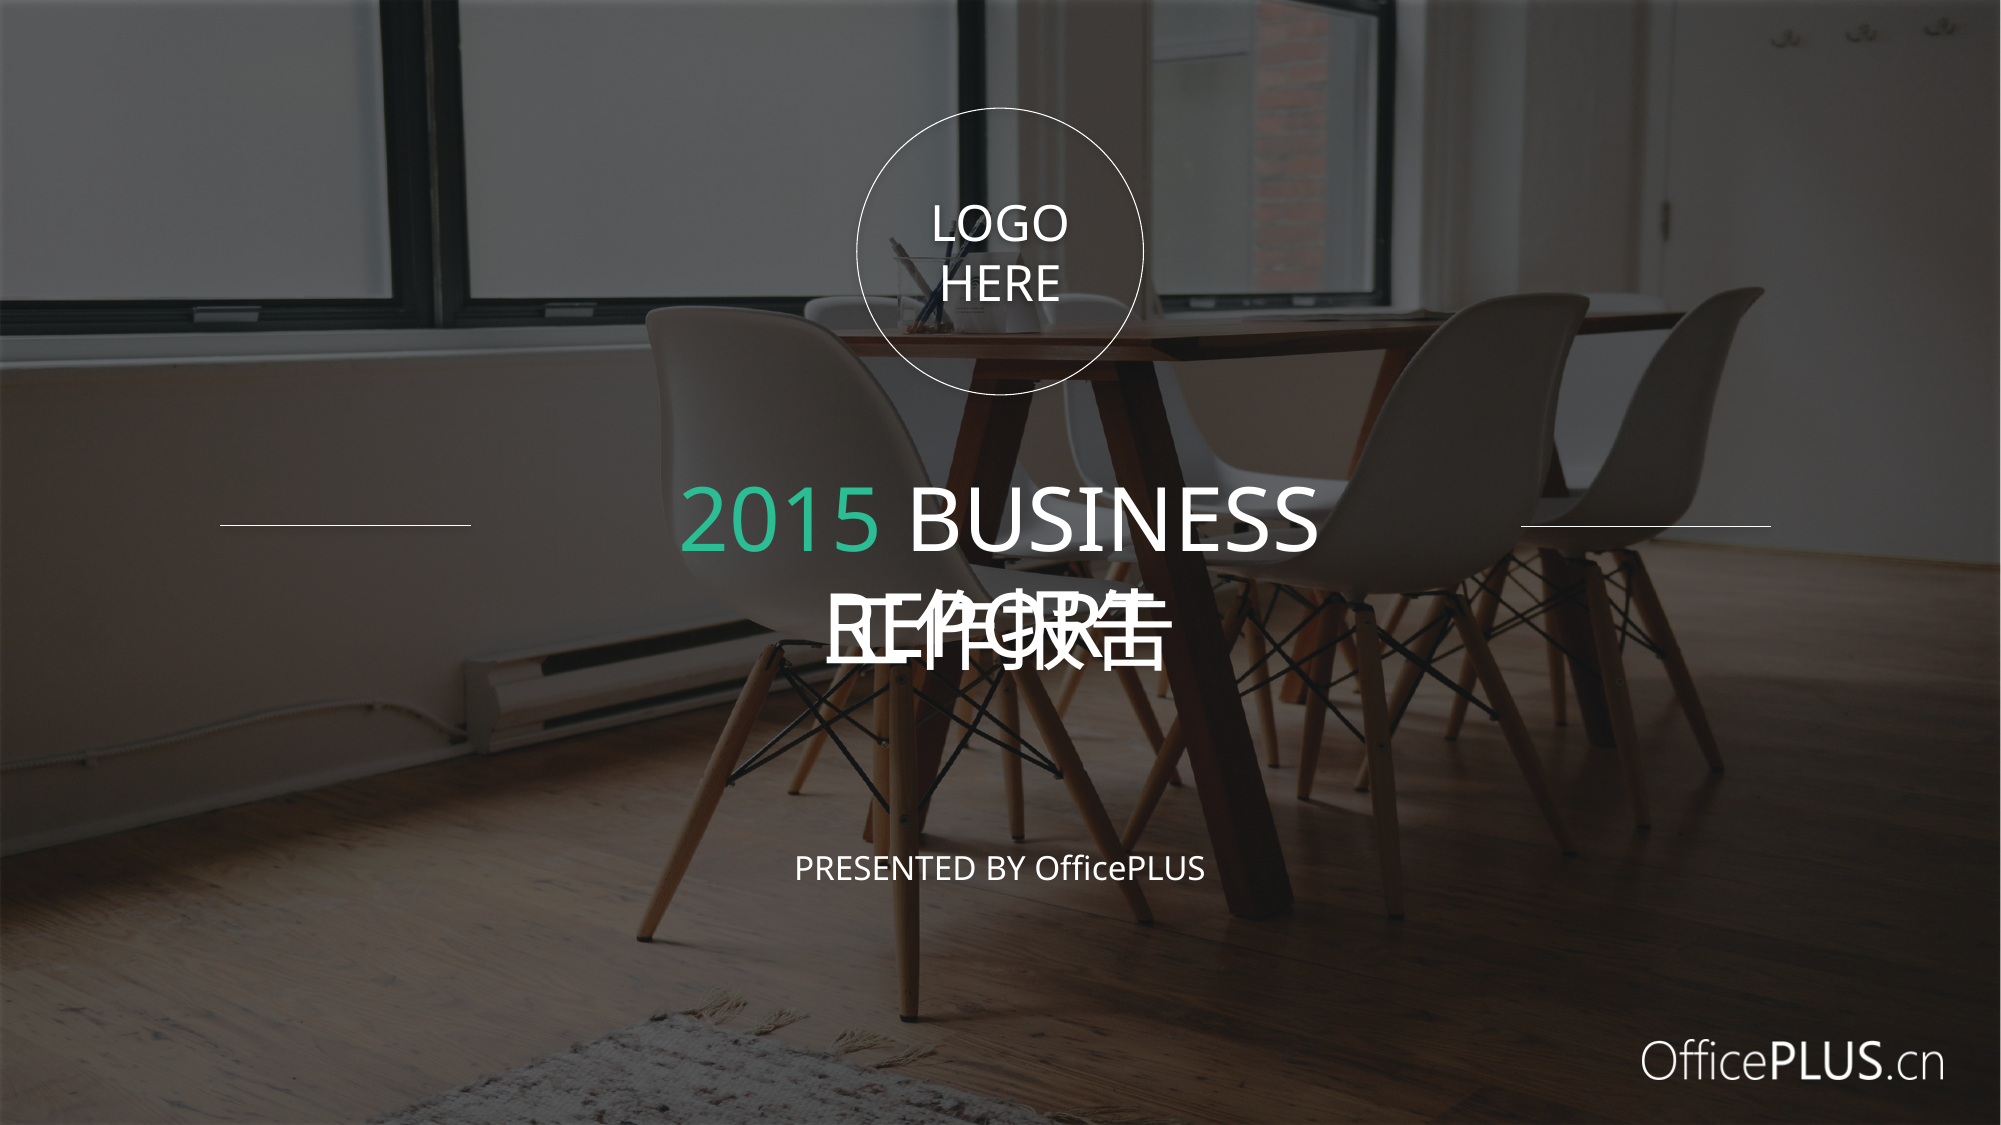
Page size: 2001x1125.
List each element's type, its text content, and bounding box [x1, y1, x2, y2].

picture [1642, 1039, 1944, 1081]
text_box 工作报告 [500, 567, 1501, 689]
text_box PRESENTED BY OfficePLUS [779, 839, 1221, 895]
text_box LOGO HERE [856, 107, 1145, 396]
text_box 2015 BUSINESS REPORT [500, 455, 1501, 567]
text_box [0, 0, 2001, 1125]
